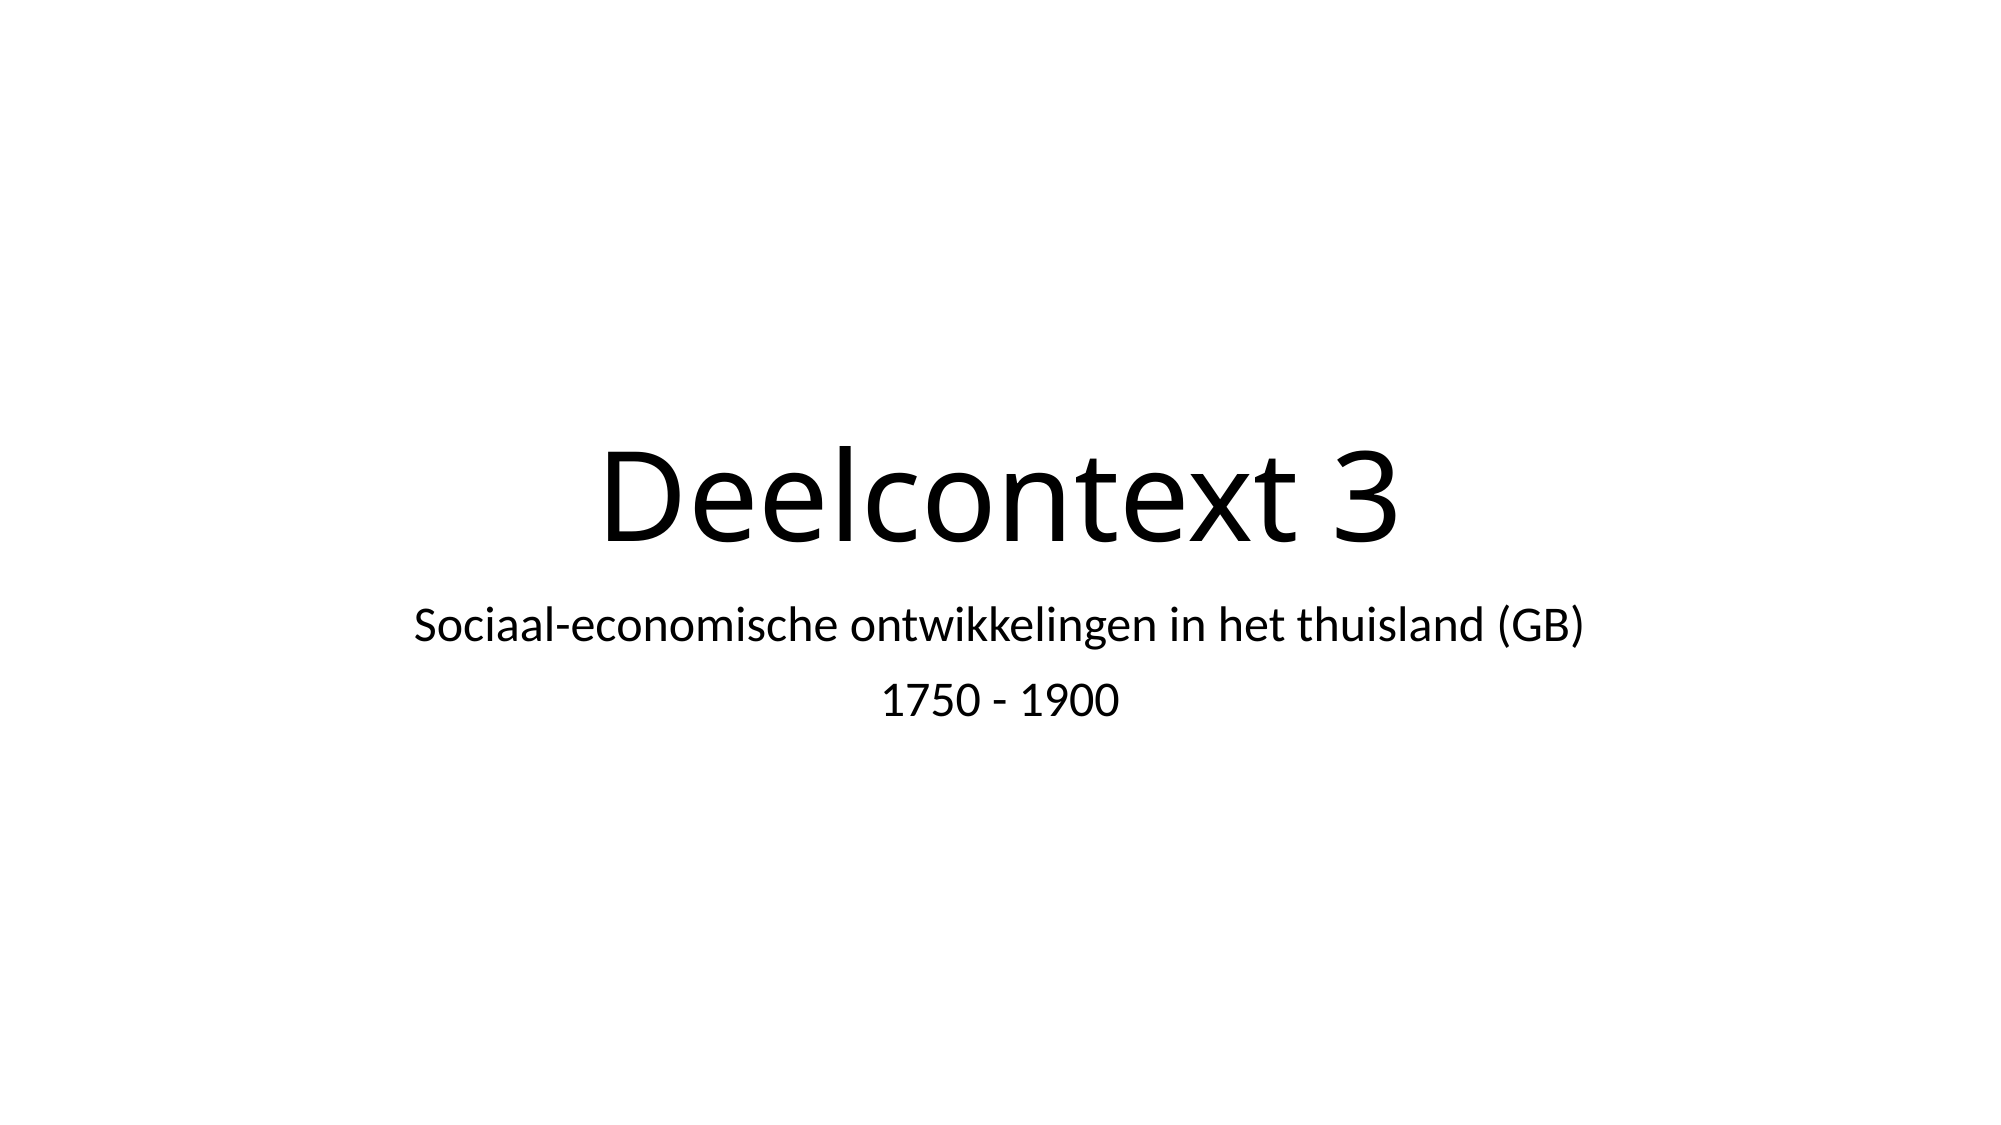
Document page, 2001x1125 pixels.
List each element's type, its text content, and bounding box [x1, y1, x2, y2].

subtitle Sociaal-economische ontwikkelingen in het thuisland (GB) 1750 - 1900 [249, 590, 1750, 863]
title Deelcontext 3 [249, 184, 1750, 576]
